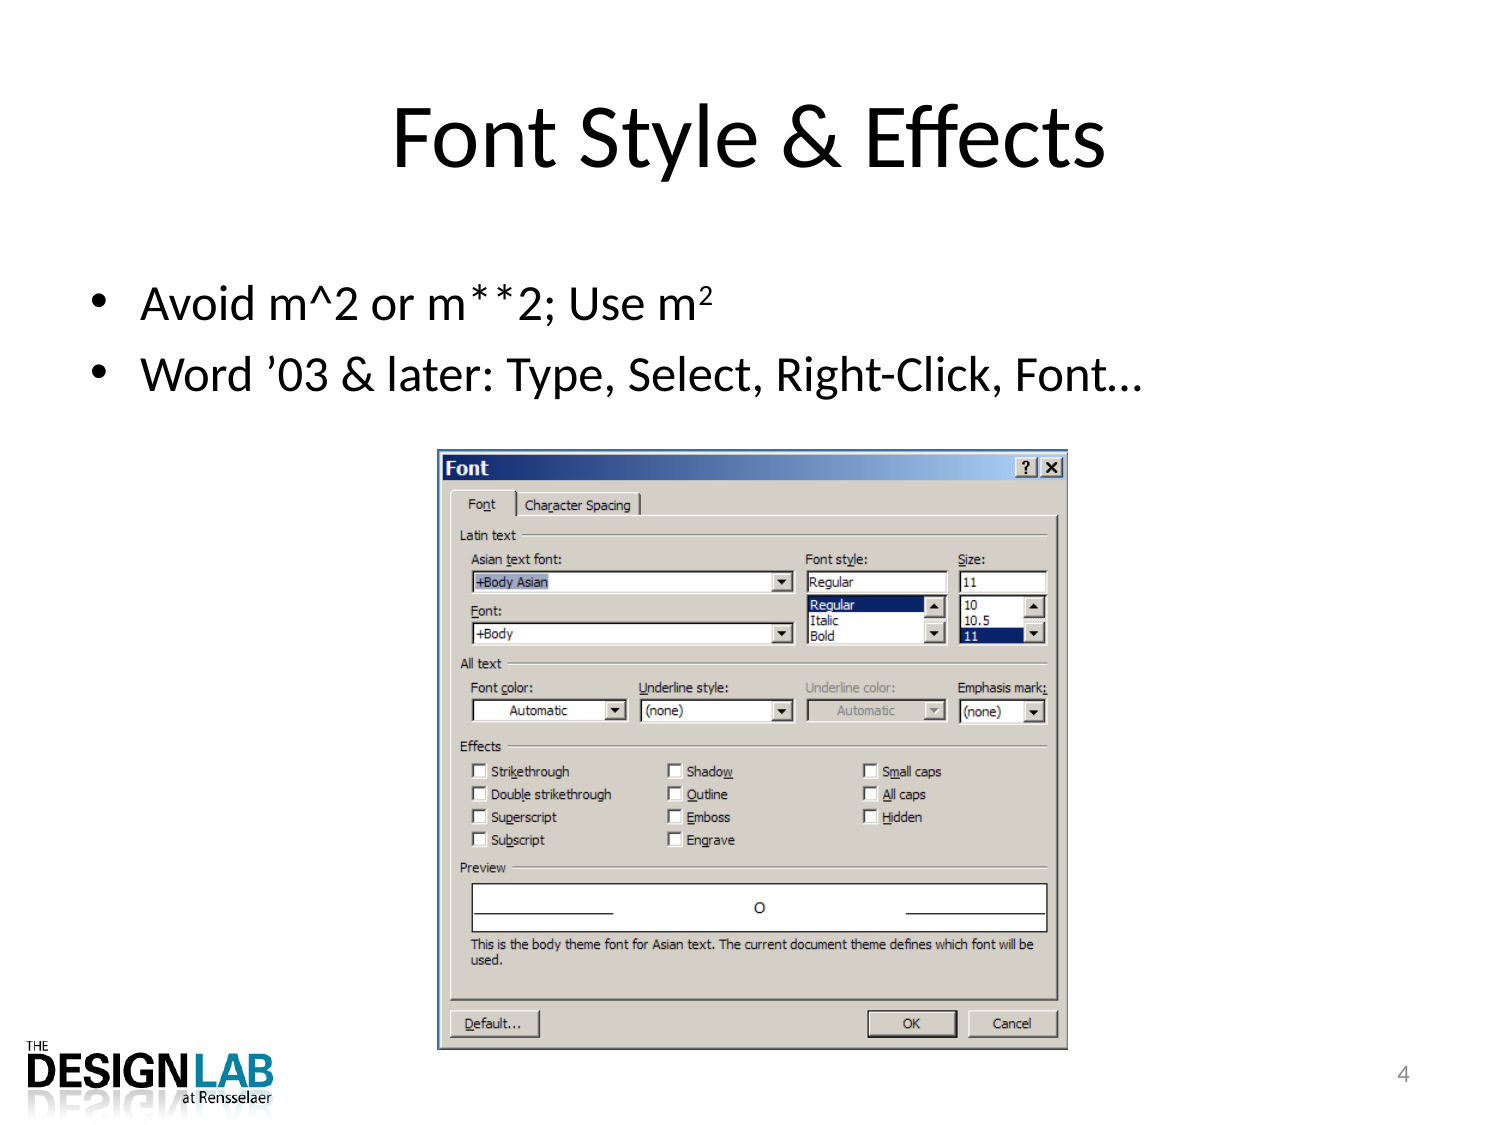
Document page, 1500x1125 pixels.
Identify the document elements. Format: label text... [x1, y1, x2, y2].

slide_number 4 [1074, 1042, 1425, 1103]
picture [24, 1037, 275, 1125]
title Font Style & Effects [75, 37, 1425, 225]
picture [437, 449, 1068, 1051]
list Avoid m^2 or m**2; Use m2 Word ’03 & later: Type, Select, Right-Click, Font… [75, 262, 1425, 413]
